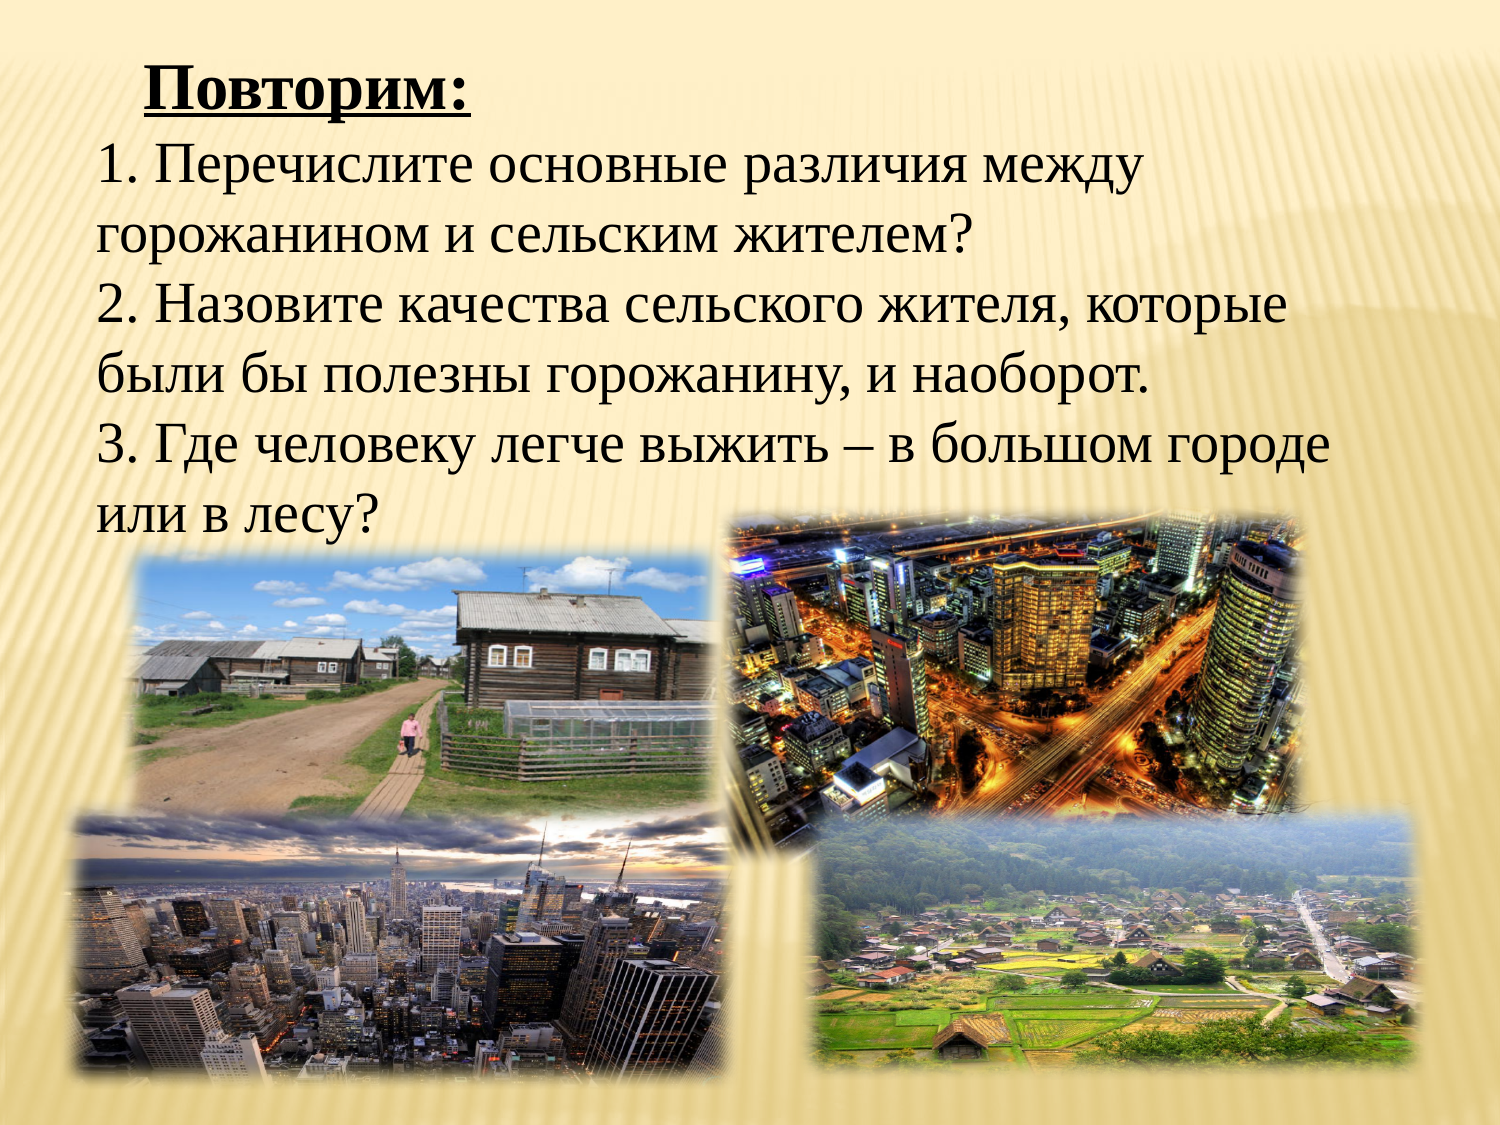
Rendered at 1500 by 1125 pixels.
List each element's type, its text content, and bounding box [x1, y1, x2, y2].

text_box Повторим: [128, 35, 524, 117]
text_box 1. Перечислите основные различия между горожанином и сельским жителем? 2. Назовите качества сельского жителя, которые были бы полезны горожанину, и наоборот. 3. Где человеку легче выжить – в большом городе или в лесу? [81, 117, 1418, 552]
picture [58, 503, 1430, 1091]
